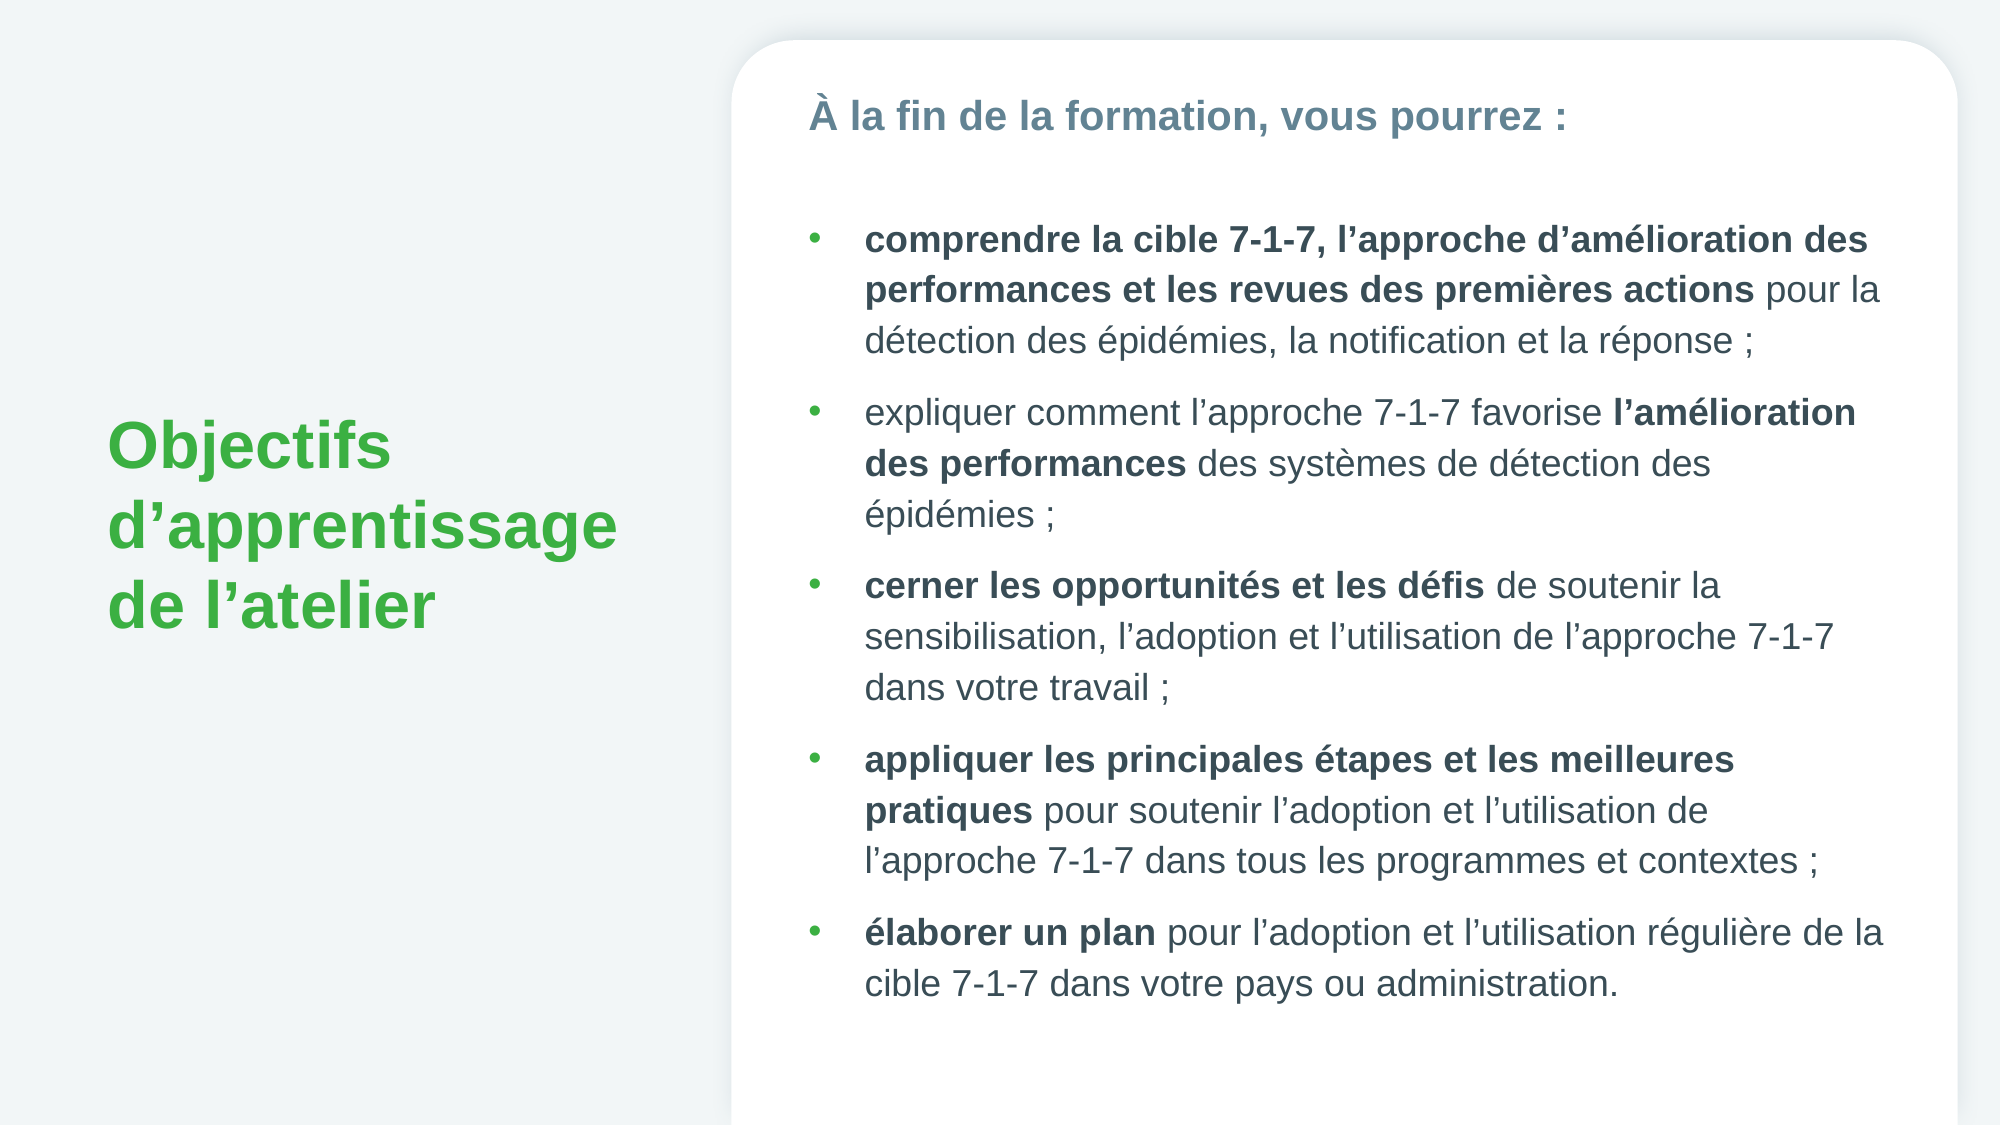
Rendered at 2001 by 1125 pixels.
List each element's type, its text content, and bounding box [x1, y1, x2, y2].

list comprendre la cible 7-1-7, l’approche d’amélioration des performances et les revues des premières actions pour la détection des épidémies, la notification et la réponse ; expliquer comment l’approche 7-1-7 favorise l’amélioration des performances des systèmes de détection des épidémies ; cerner les opportunités et les défis de soutenir la sensibilisation, l’adoption et l’utilisation de l’approche 7-1-7 dans votre travail ; appliquer les principales étapes et les meilleures pratiques pour soutenir l’adoption et l’utilisation de l’approche 7-1-7 dans tous les programmes et contextes ; élaborer un plan pour l’adoption et l’utilisation régulière de la cible 7-1-7 dans votre pays ou administration. [793, 201, 1901, 1099]
list À la fin de la formation, vous pourrez : [793, 86, 1892, 153]
title Objectifs d’apprentissage de l’atelier [92, 274, 662, 650]
